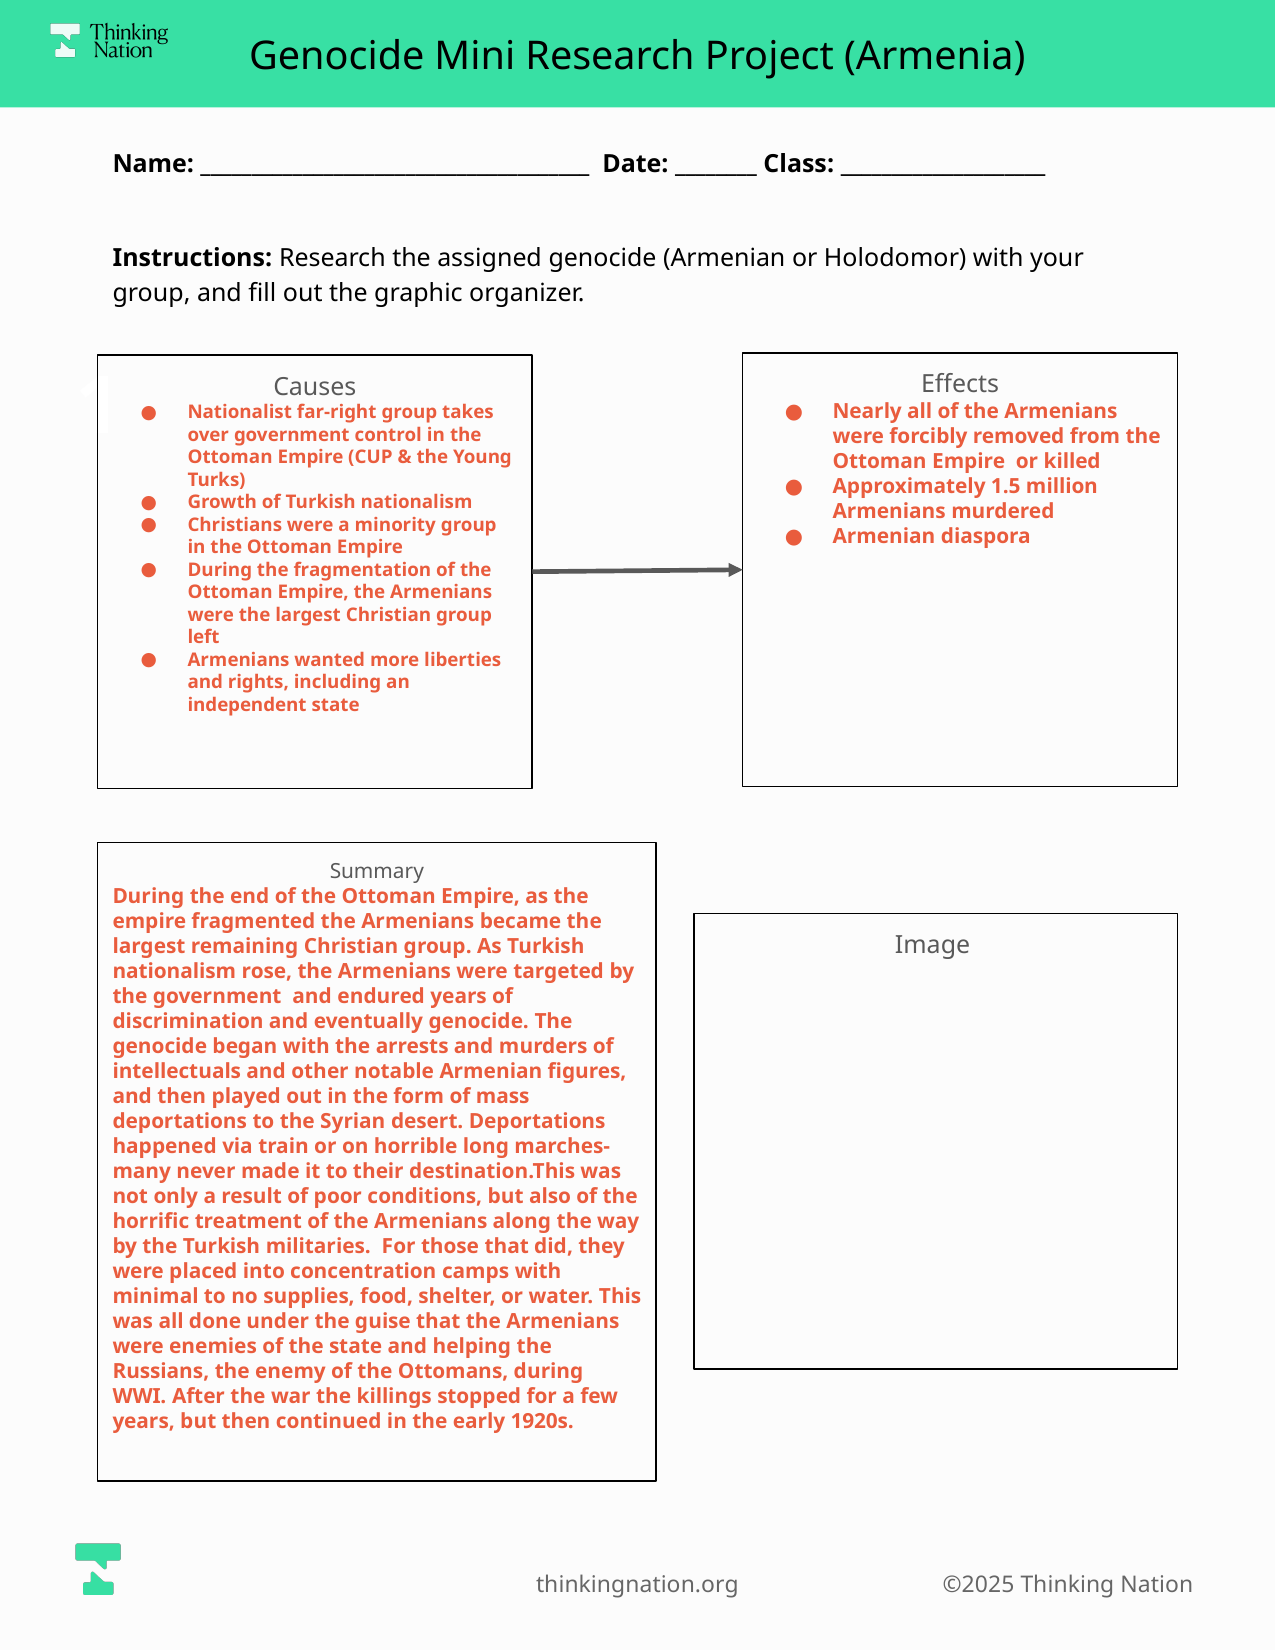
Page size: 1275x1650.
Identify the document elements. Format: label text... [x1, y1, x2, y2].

text_box ©2025 Thinking Nation [907, 1553, 1210, 1605]
text_box 1 [30, 315, 165, 450]
text_box Summary During the end of the Ottoman Empire, as the empire fragmented the Armenians became the largest remaining Christian group. As Turkish nationalism rose, the Armenians were targeted by the government and endured years of discrimination and eventually genocide. The genocide began with the arrests and murders of intellectuals and other notable Armenian figures, and then played out in the form of mass deportations to the Syrian desert. Deportations happened via train or on horrible long marches- many never made it to their destination.This was not only a result of poor conditions, but also of the horrific treatment of the Armenians along the way by the Turkish militaries. For those that did, they were placed into concentration camps with minimal to no supplies, food, shelter, or water. This was all done under the guise that the Armenians were enemies of the state and helping the Russians, the enemy of the Ottomans, during WWI. After the war the killings stopped for a few years, but then continued in the early 1920s. [97, 842, 657, 1482]
text_box Causes Nationalist far-right group takes over government control in the Ottoman Empire (CUP & the Young Turks) Growth of Turkish nationalism Christians were a minority group in the Ottoman Empire During the fragmentation of the Ottoman Empire, the Armenians were the largest Christian group left Armenians wanted more liberties and rights, including an independent state [97, 354, 533, 789]
text_box Image [694, 913, 1178, 1369]
text_box thinkingnation.org [486, 1553, 789, 1605]
picture [62, 1533, 134, 1605]
picture [36, 12, 172, 69]
text_box Effects Nearly all of the Armenians were forcibly removed from the Ottoman Empire or killed Approximately 1.5 million Armenians murdered Armenian diaspora [742, 353, 1178, 787]
text_box Genocide Mini Research Project (Armenia) [0, 0, 1275, 108]
text_box Name: ______________________________________ Date: ________ Class: ____________________ Instructions: Research the assigned genocide (Armenian or Holodomor) with your group, and fill out the graphic organizer. [97, 132, 1178, 322]
